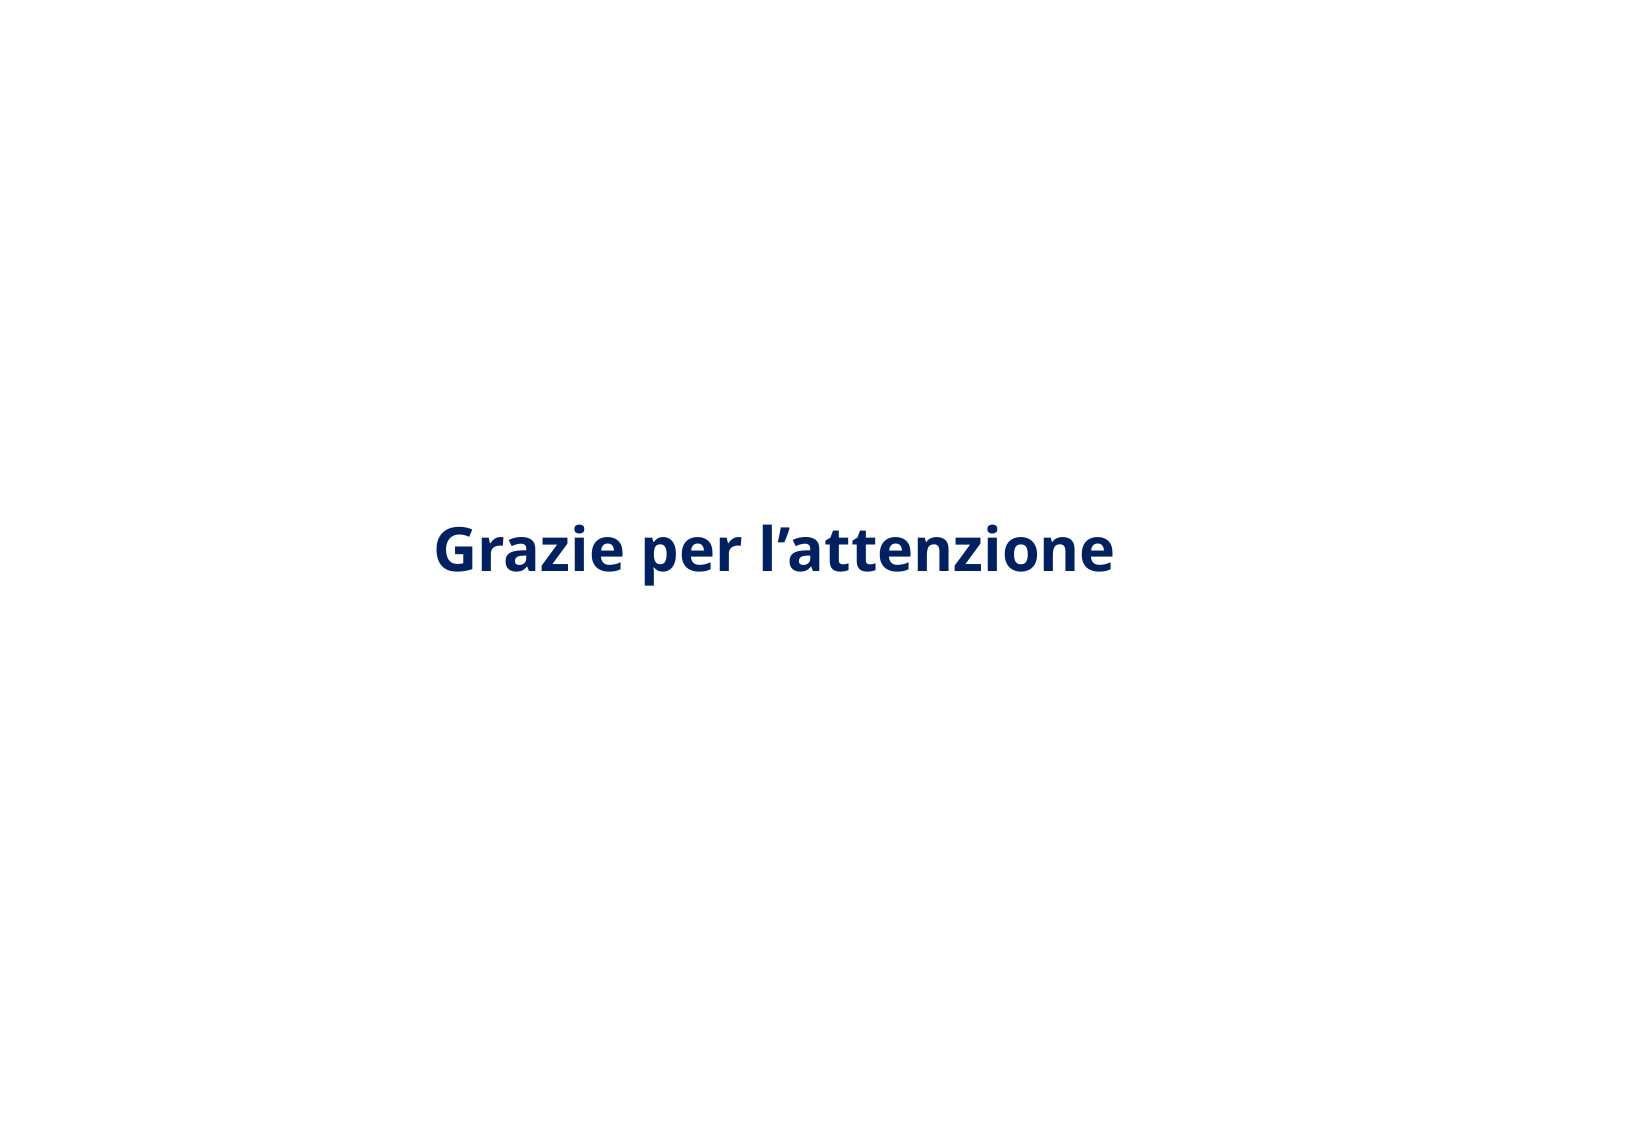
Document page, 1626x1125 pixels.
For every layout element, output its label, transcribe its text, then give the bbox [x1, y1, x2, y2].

title Grazie per l’attenzione [418, 462, 1223, 640]
